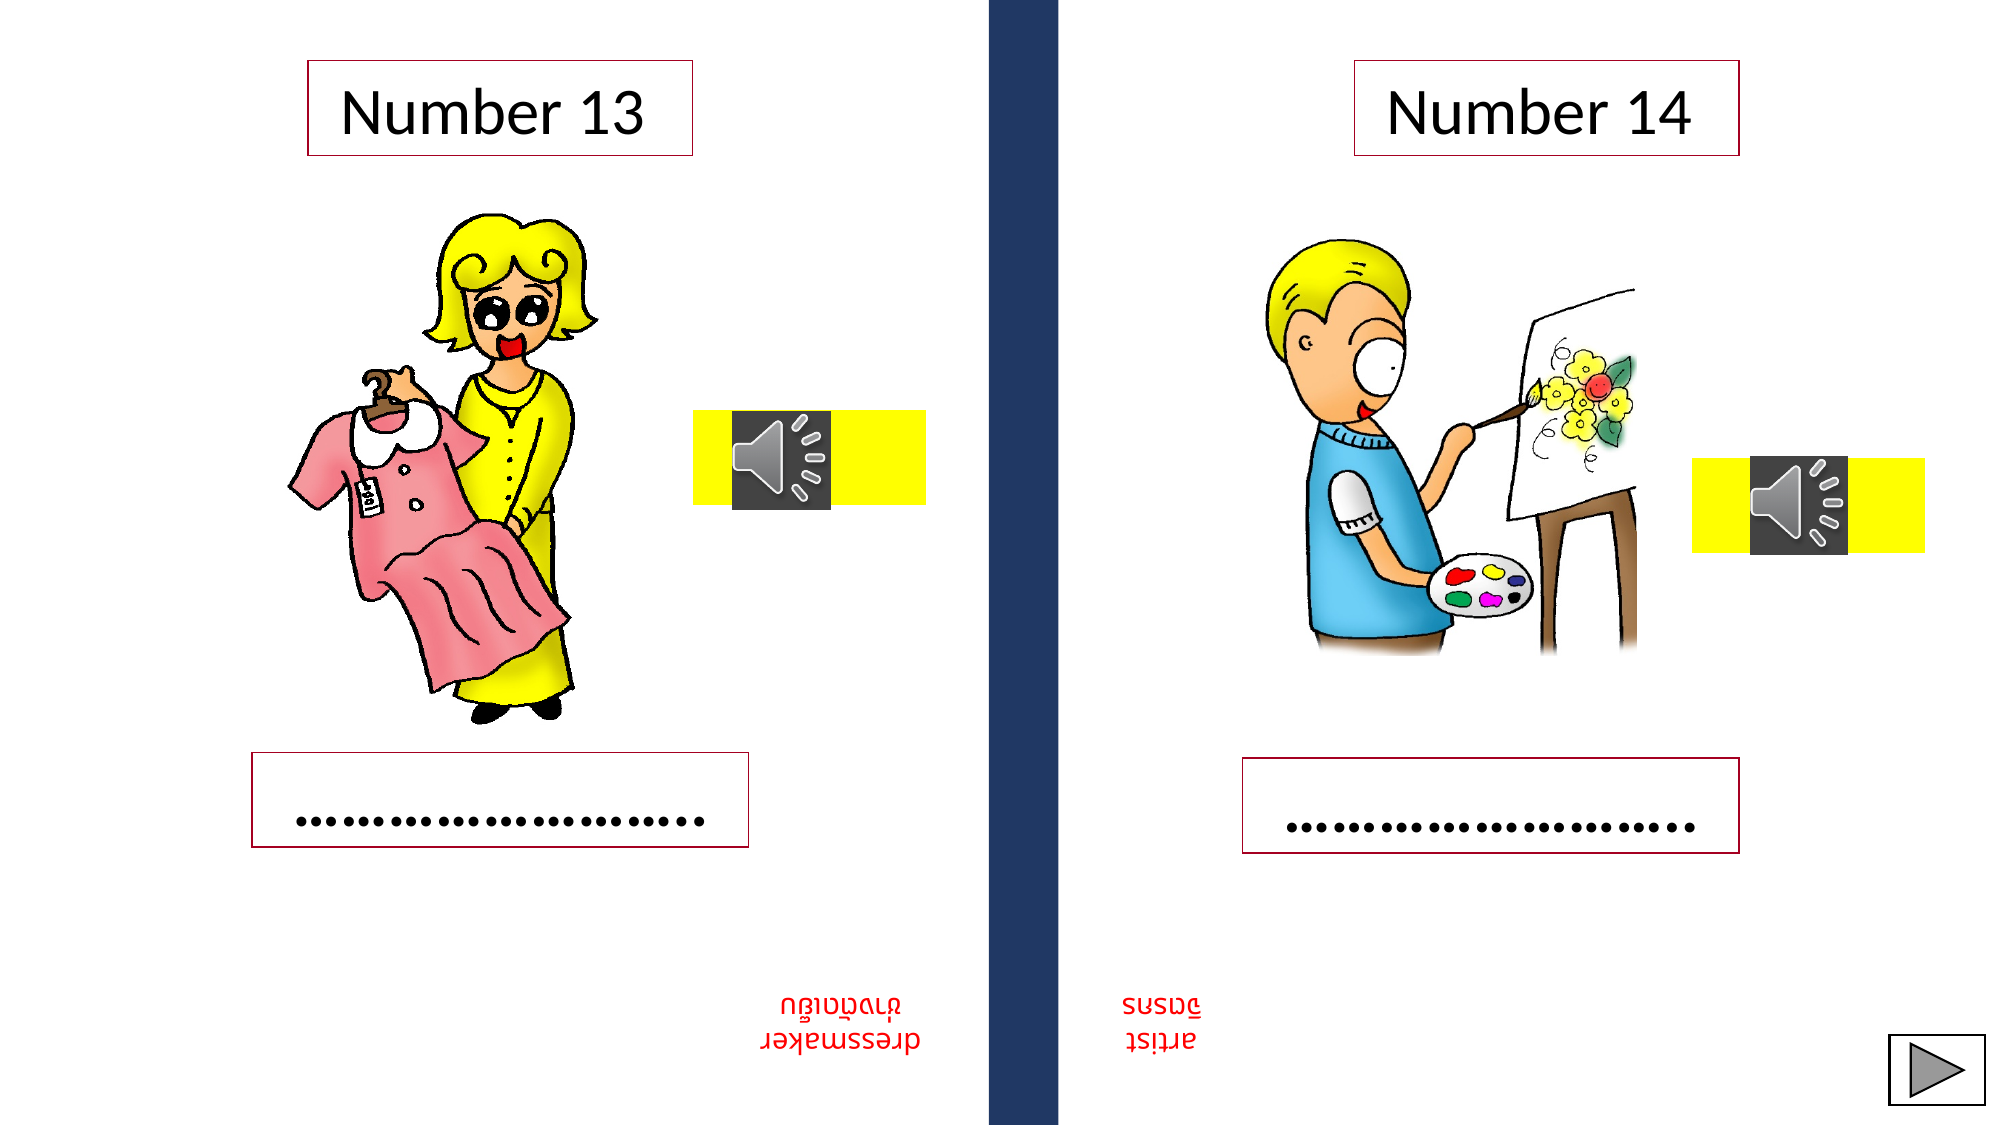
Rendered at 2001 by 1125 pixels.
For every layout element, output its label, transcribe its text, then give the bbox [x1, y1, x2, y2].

picture [731, 410, 832, 511]
text_box Number 14 [1354, 60, 1739, 156]
table_header [1850, 458, 1925, 553]
text_box [1888, 1034, 1986, 1106]
text_box …………………….. [252, 752, 749, 847]
picture [1249, 218, 1637, 656]
text_box dressmaker ช่างตัดเย็บ [733, 985, 948, 1071]
text_box artist จิตรกร [1060, 985, 1263, 1071]
table_header [693, 410, 731, 505]
text_box Number 13 [308, 60, 693, 156]
picture [267, 197, 630, 739]
table_header [1692, 458, 1749, 553]
table_header [832, 410, 926, 505]
text_box [988, 0, 1059, 1125]
text_box …………………….. [1242, 758, 1739, 853]
picture [1749, 455, 1850, 556]
